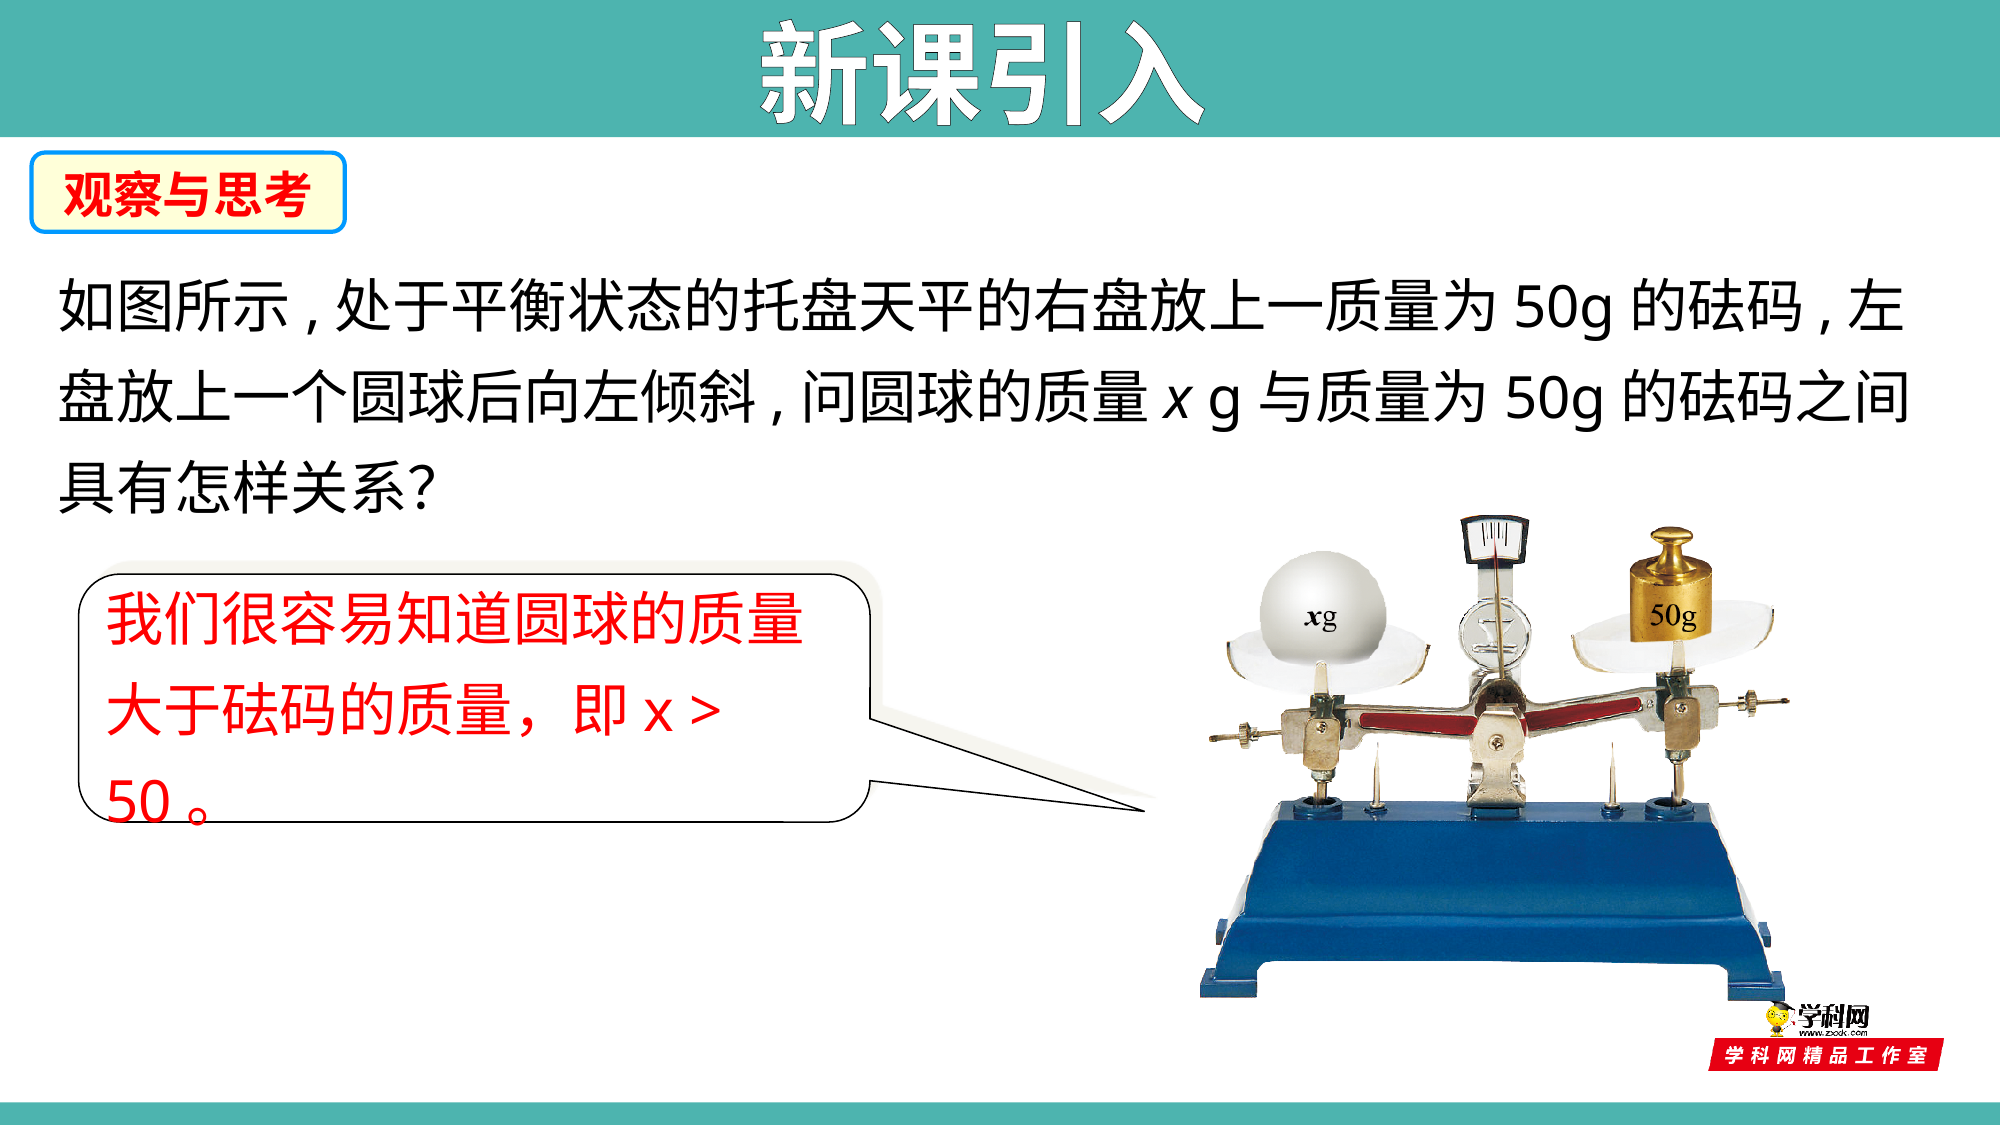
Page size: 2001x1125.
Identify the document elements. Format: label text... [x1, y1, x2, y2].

text_box 观察与思考 [31, 152, 345, 232]
text_box 我们很容易知道圆球的质量大于砝码的质量，即x > 50。 [78, 574, 1145, 823]
picture [1200, 515, 1869, 1037]
text_box 新课引入 [742, 0, 1223, 146]
text_box 如图所示,处于平衡状态的托盘天平的右盘放上一质量为50g的砝码,左盘放上一个圆球后向左倾斜,问圆球的质量x g与质量为50g的砝码之间具有怎样关系？ [43, 240, 1957, 529]
picture [1708, 1038, 1944, 1071]
